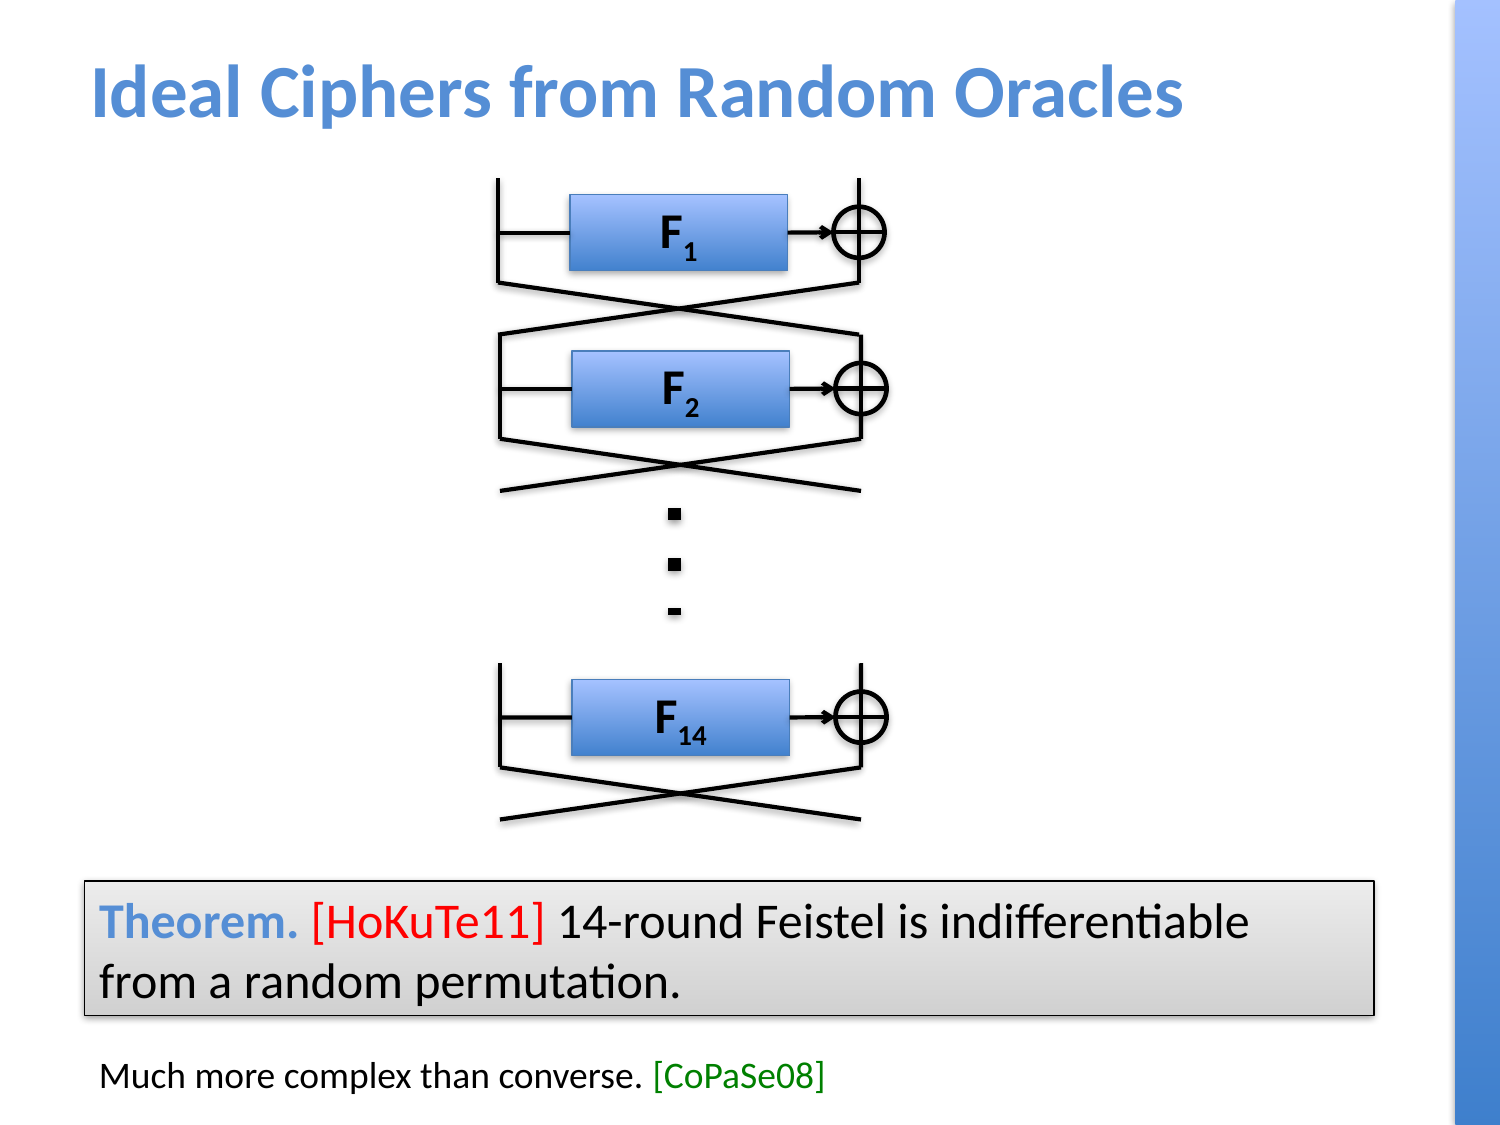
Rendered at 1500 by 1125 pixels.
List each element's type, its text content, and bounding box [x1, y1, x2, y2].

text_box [499, 334, 887, 492]
text_box Theorem. [HoKuTe11] 14-round Feistel is indifferentiable from a random permutation. [84, 880, 1375, 1016]
title Ideal Ciphers from Random Oracles [75, 25, 1431, 150]
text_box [497, 178, 885, 335]
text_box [499, 662, 887, 820]
text_box Much more complex than converse. [CoPaSe08] [84, 1043, 1213, 1104]
